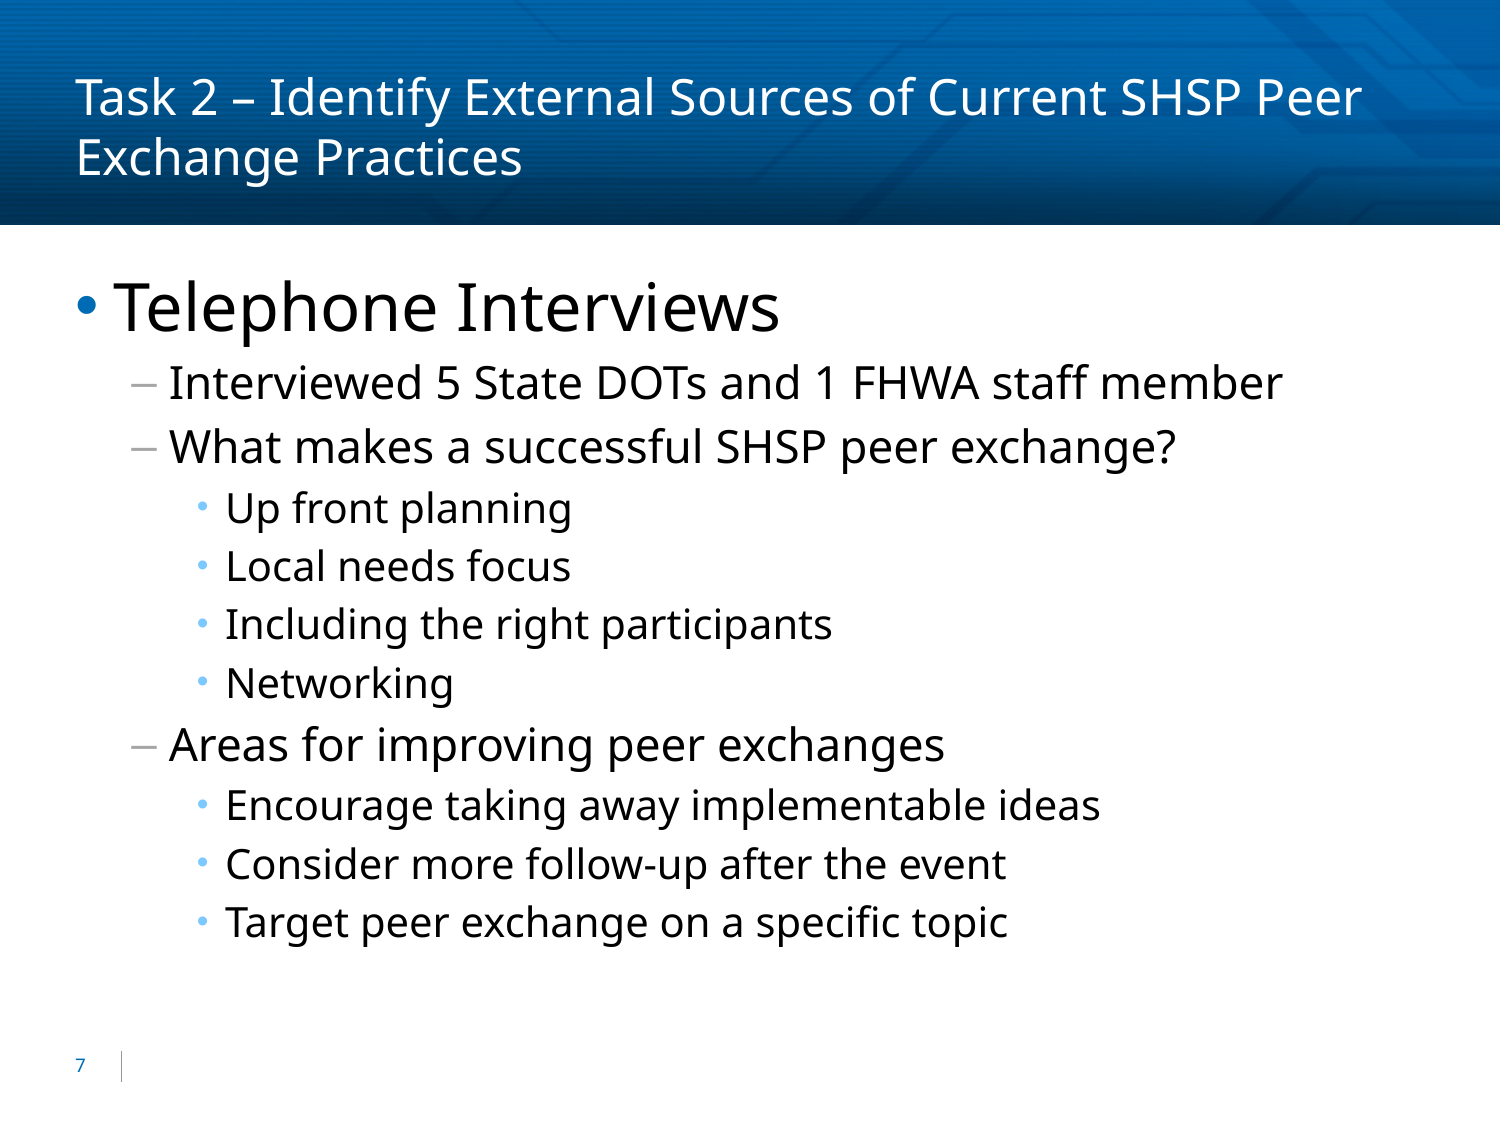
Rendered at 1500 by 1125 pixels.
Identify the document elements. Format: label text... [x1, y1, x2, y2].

list Telephone Interviews Interviewed 5 State DOTs and 1 FHWA staff member What makes a successful SHSP peer exchange? Up front planning Local needs focus Including the right participants Networking Areas for improving peer exchanges Encourage taking away implementable ideas Consider more follow-up after the event Target peer exchange on a specific topic [75, 264, 1425, 1084]
slide_number 7 [75, 1053, 135, 1080]
picture [0, 0, 1500, 225]
title Task 2 – Identify External Sources of Current SHSP Peer Exchange Practices [75, 59, 1435, 193]
